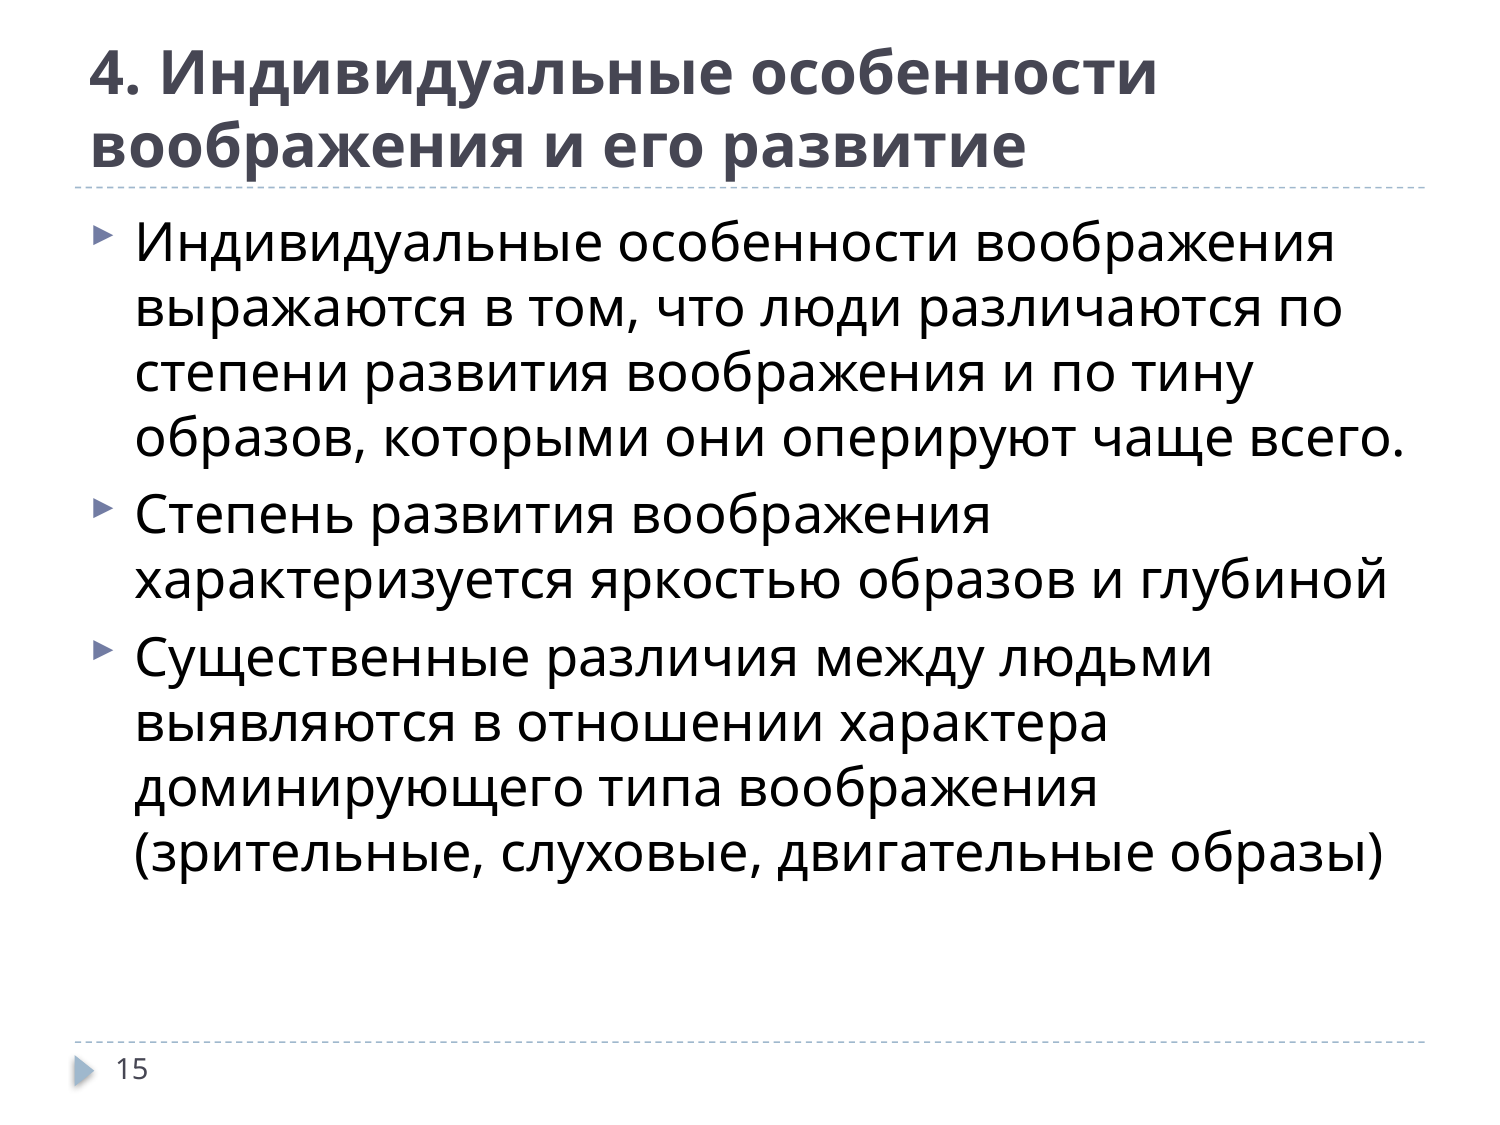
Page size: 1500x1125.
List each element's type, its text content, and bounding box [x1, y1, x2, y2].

list Индивидуальные особенности воображения выражаются в том, что люди различаются по степени развития воображения и по тину образов, которыми они оперируют чаще всего. Степень развития воображения характеризуется яркостью образов и глубиной Существенные различия между людьми выявляются в отношении характера доминирующего типа воображения (зрительные, слуховые, двигательные образы) [75, 200, 1425, 1010]
title 4. Индивидуальные особенности воображения и его развитие [75, 24, 1425, 188]
slide_number 15 [100, 1042, 426, 1103]
